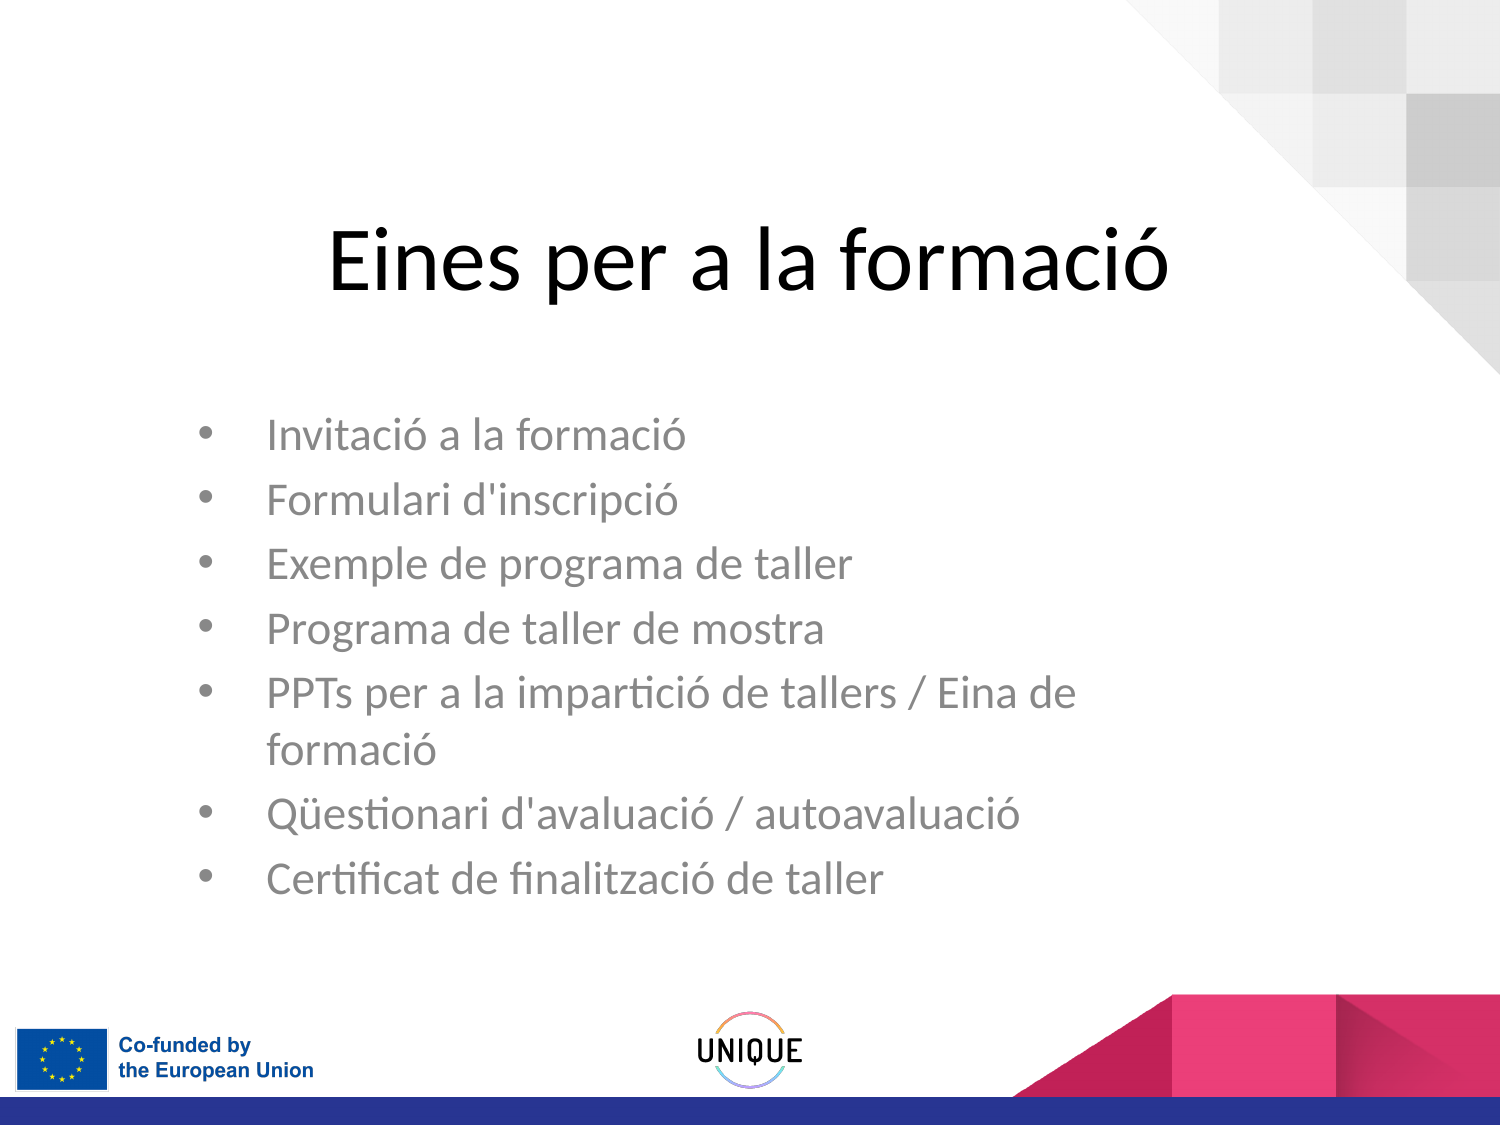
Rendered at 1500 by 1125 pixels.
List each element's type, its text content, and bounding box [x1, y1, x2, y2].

picture [1125, 0, 1500, 375]
subtitle Invitació a la formació Formulari d'inscripció Exemple de programa de taller Programa de taller de mostra PPTs per a la impartició de tallers / Eina de formació Qüestionari d'avaluació / autoavaluació Certificat de finalització de taller [182, 396, 1233, 912]
picture [0, 993, 1500, 1125]
title Eines per a la formació [112, 132, 1388, 375]
